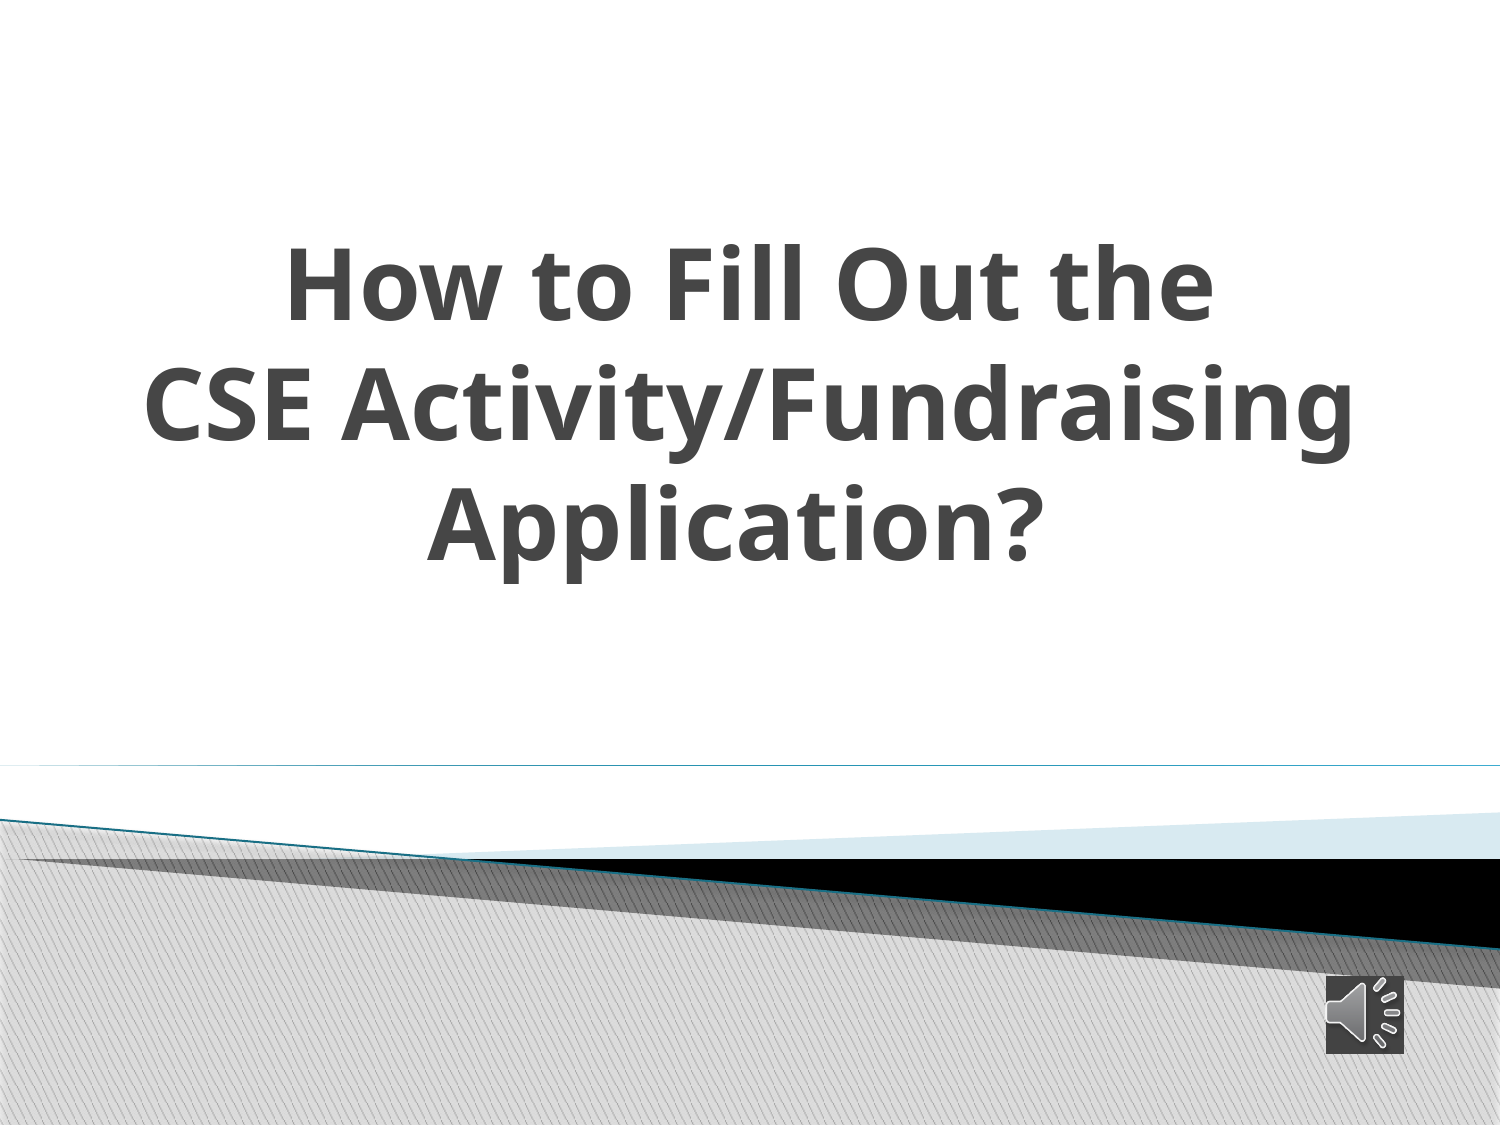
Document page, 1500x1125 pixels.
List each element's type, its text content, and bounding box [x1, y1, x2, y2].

picture [5, 859, 1500, 1056]
title How to Fill Out the CSE Activity/Fundraising Application? [112, 200, 1388, 588]
